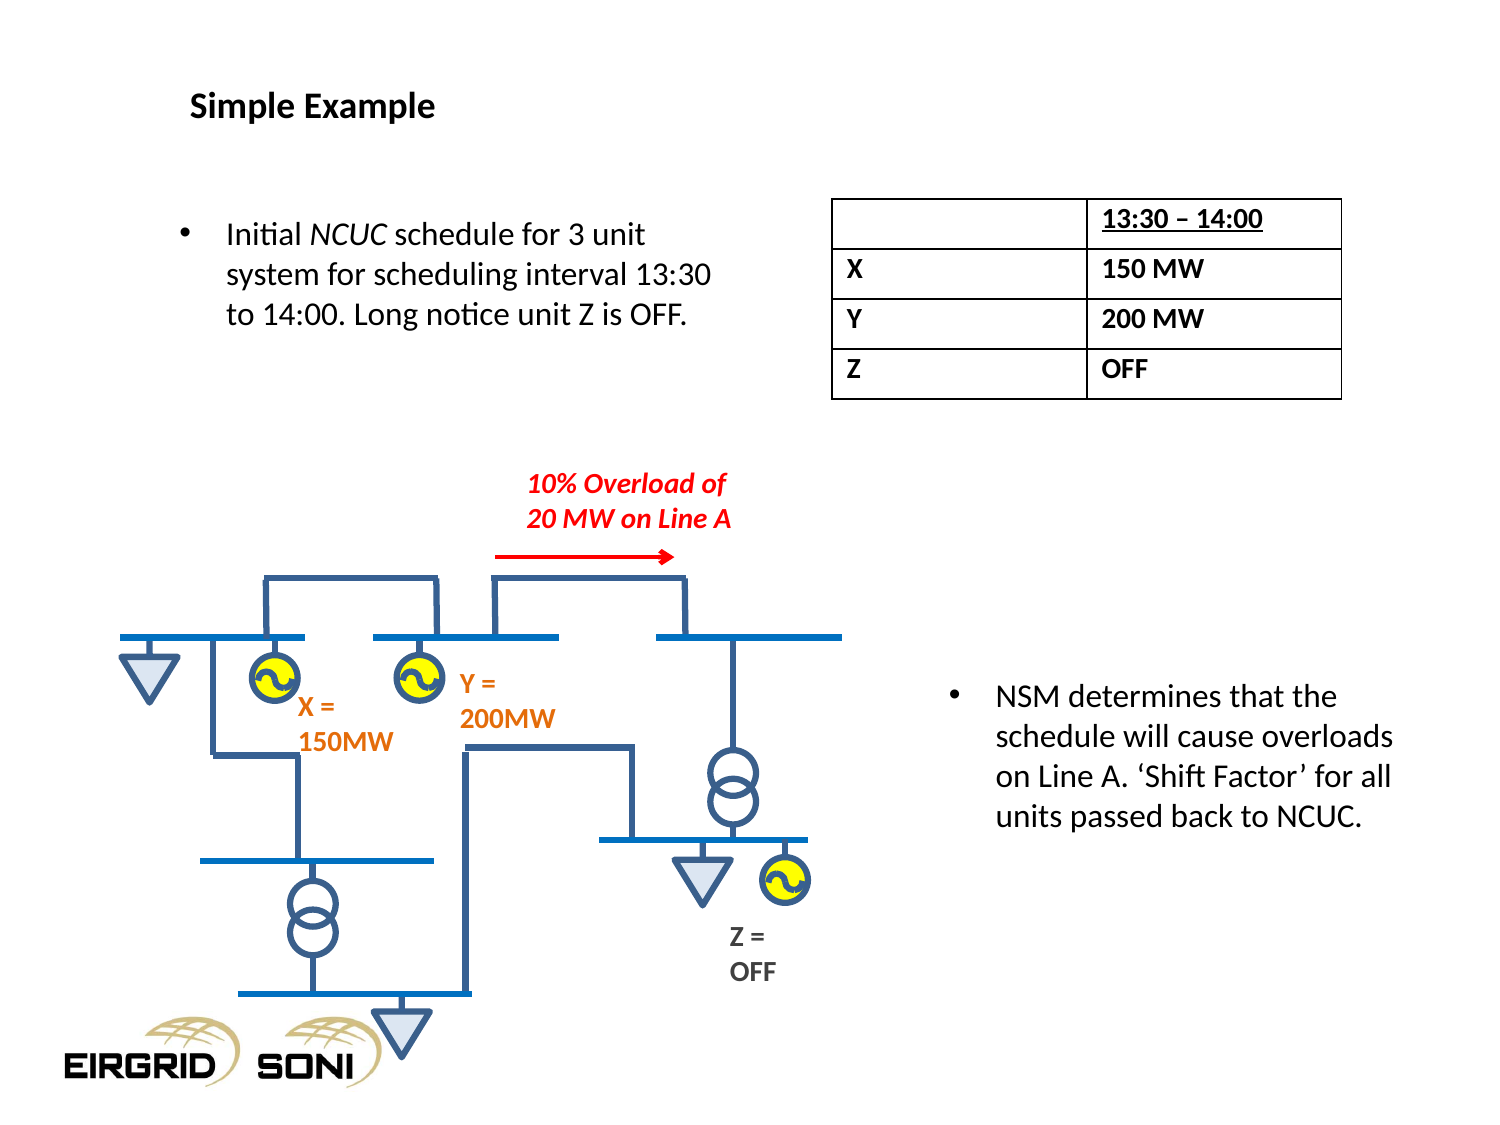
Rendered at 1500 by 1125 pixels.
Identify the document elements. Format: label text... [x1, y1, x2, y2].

table_cell Z [833, 350, 1086, 398]
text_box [289, 870, 336, 974]
picture [244, 1011, 384, 1092]
table_cell 150 MW [1088, 250, 1341, 298]
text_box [121, 645, 178, 703]
text_box Z = OFF [715, 909, 842, 995]
table_cell 200 MW [1088, 300, 1341, 348]
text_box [373, 1003, 431, 1058]
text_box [251, 646, 298, 702]
table_header 13:30 – 14:00 [1088, 200, 1341, 248]
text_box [710, 732, 757, 838]
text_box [761, 839, 809, 904]
text_box X = 150MW [283, 679, 425, 765]
table_cell OFF [1088, 350, 1341, 398]
text_box Simple Example [174, 73, 965, 133]
table_cell Y [833, 300, 1086, 348]
text_box 10% Overload of 20 MW on Line A [511, 457, 766, 542]
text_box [396, 646, 443, 701]
table_cell X [833, 250, 1086, 298]
table_header [833, 200, 1086, 248]
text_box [674, 848, 731, 906]
text_box NSM determines that the schedule will cause overloads on Line A. ‘Shift Factor’ for all units passed back to NCUC. [933, 667, 1422, 842]
picture [41, 1011, 243, 1091]
text_box Y = 200MW [445, 656, 587, 742]
text_box Initial NCUC schedule for 3 unit system for scheduling interval 13:30 to 14:00. Long notice unit Z is OFF. [164, 204, 732, 380]
